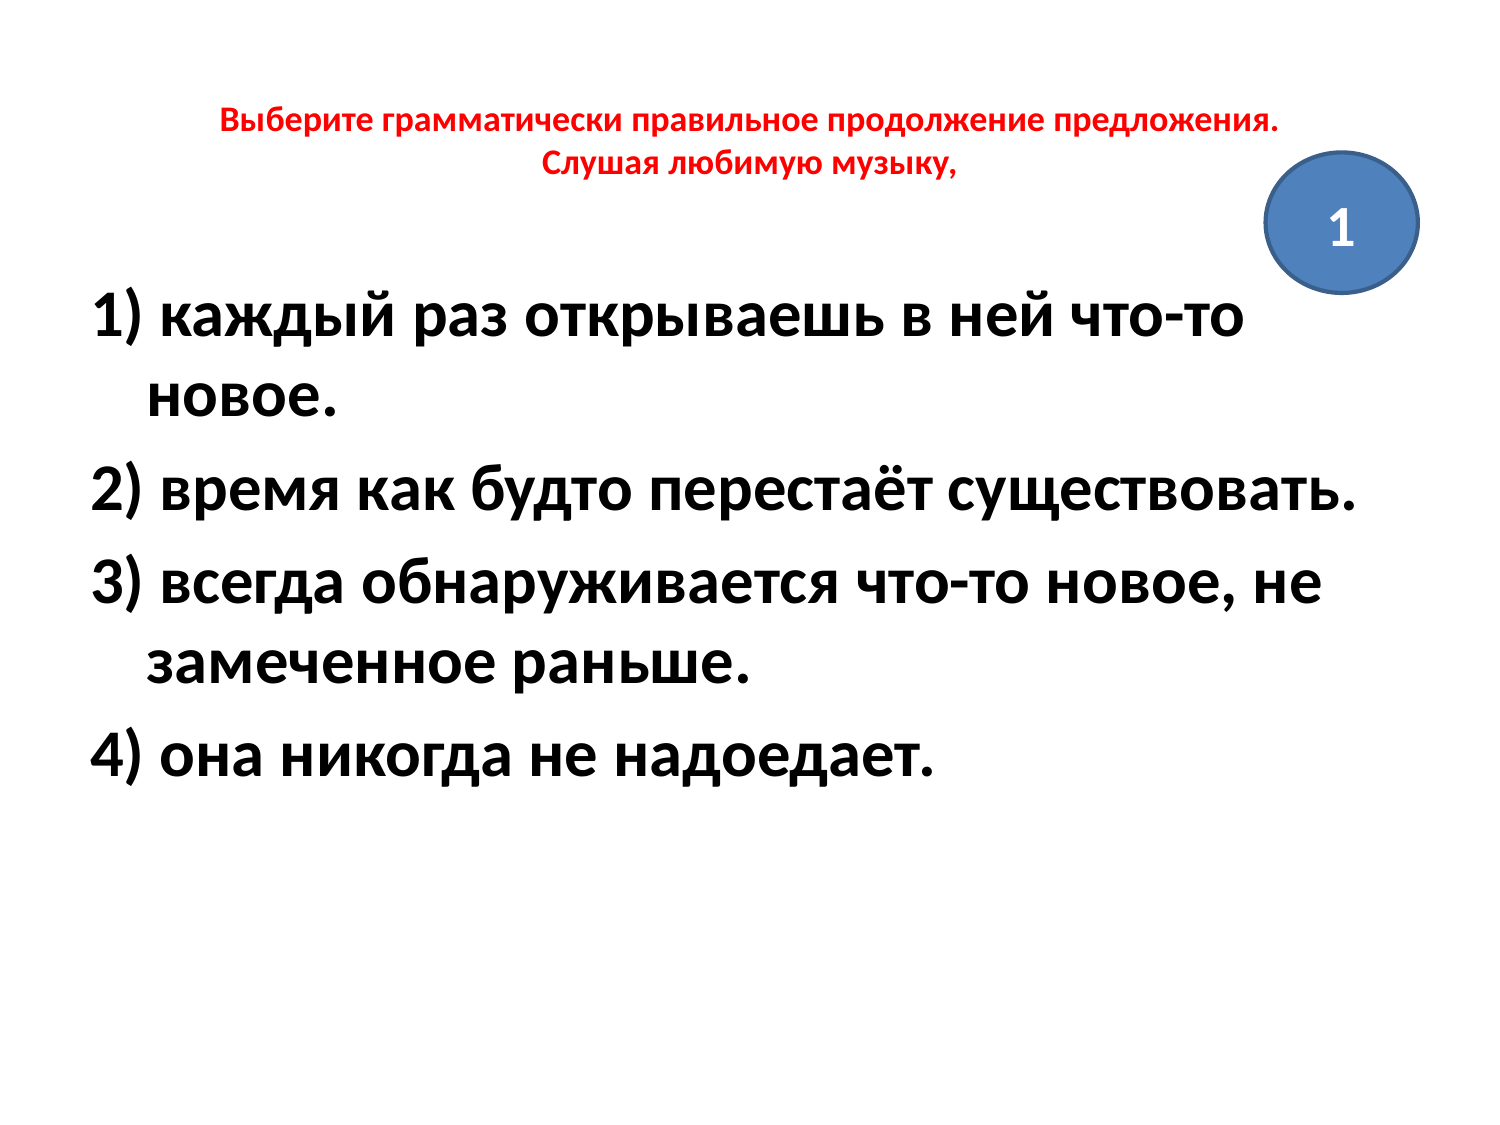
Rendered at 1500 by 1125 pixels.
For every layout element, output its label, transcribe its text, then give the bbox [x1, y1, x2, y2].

text_box 1 [1263, 150, 1421, 296]
list 1) каждый раз открываешь в ней что-то новое. 2) время как будто перестаёт существовать. 3) всегда обнаруживается что-то новое, не замеченное раньше. 4) она никогда не надоедает. [75, 262, 1425, 1005]
title Выберите грамматически правильное продолжение предложения. Слушая любимую музыку, [75, 45, 1425, 233]
